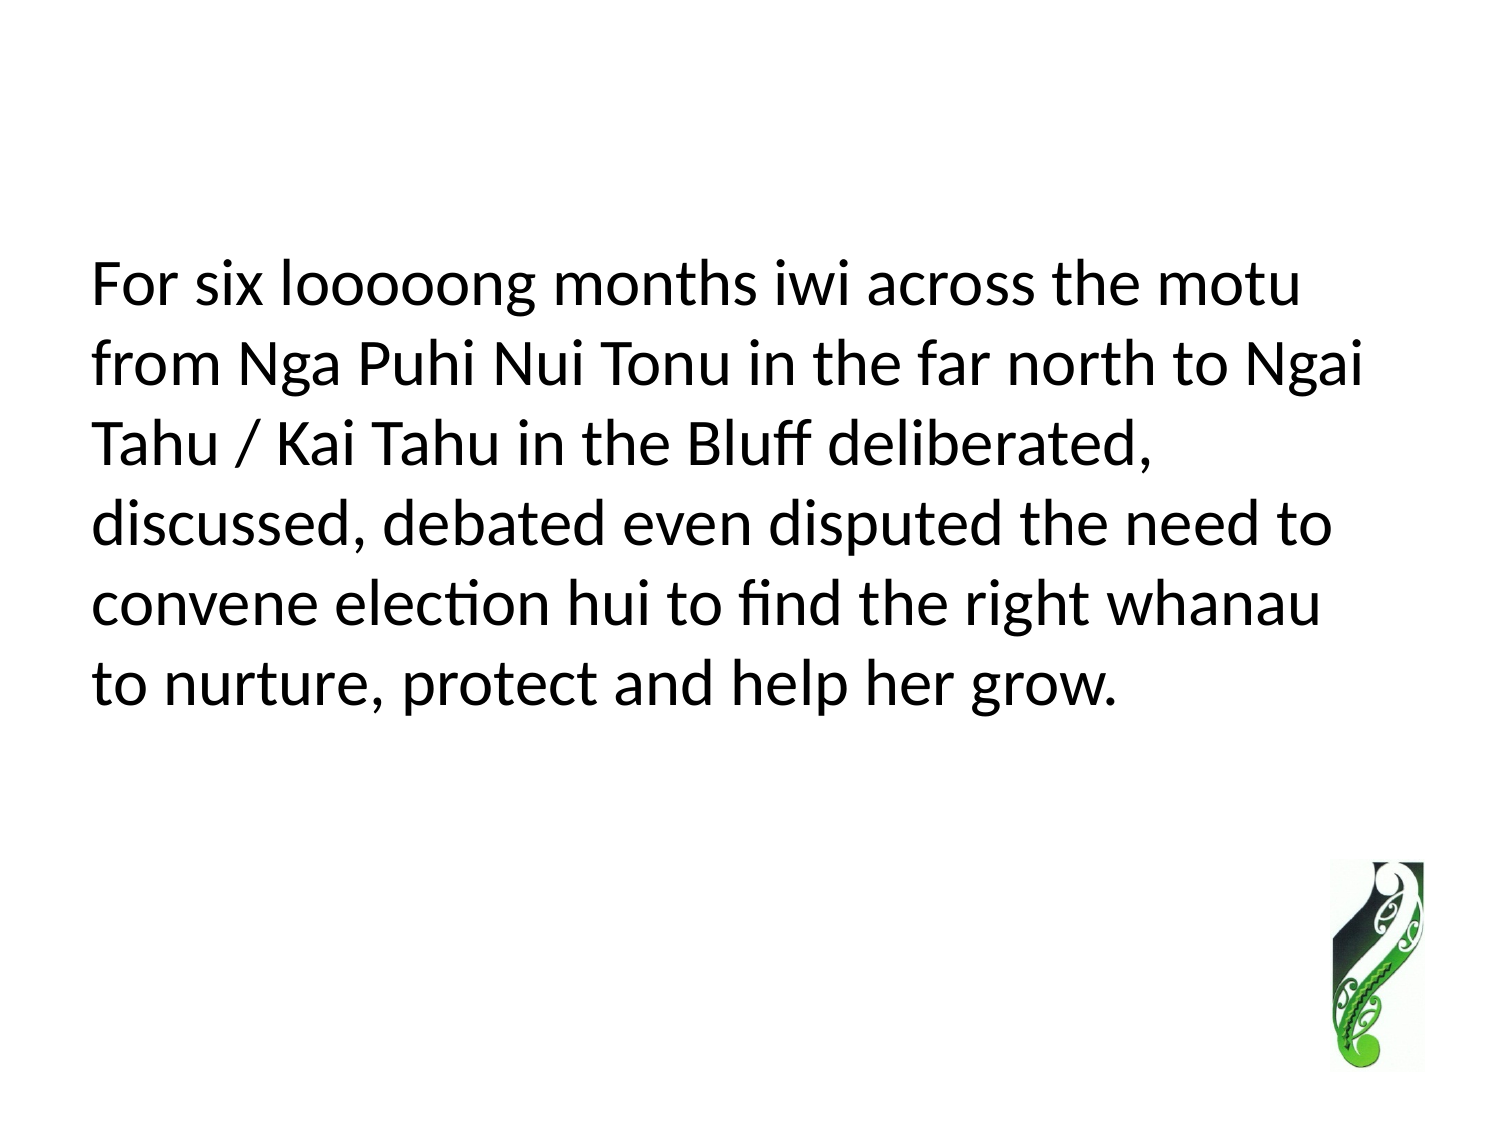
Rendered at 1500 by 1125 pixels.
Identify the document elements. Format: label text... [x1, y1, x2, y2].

picture [1330, 859, 1426, 1073]
text_box For six looooong months iwi across the motu from Nga Puhi Nui Tonu in the far north to Ngai Tahu / Kai Tahu in the Bluff deliberated, discussed, debated even disputed the need to convene election hui to find the right whanau to nurture, protect and help her grow. [76, 231, 1400, 807]
